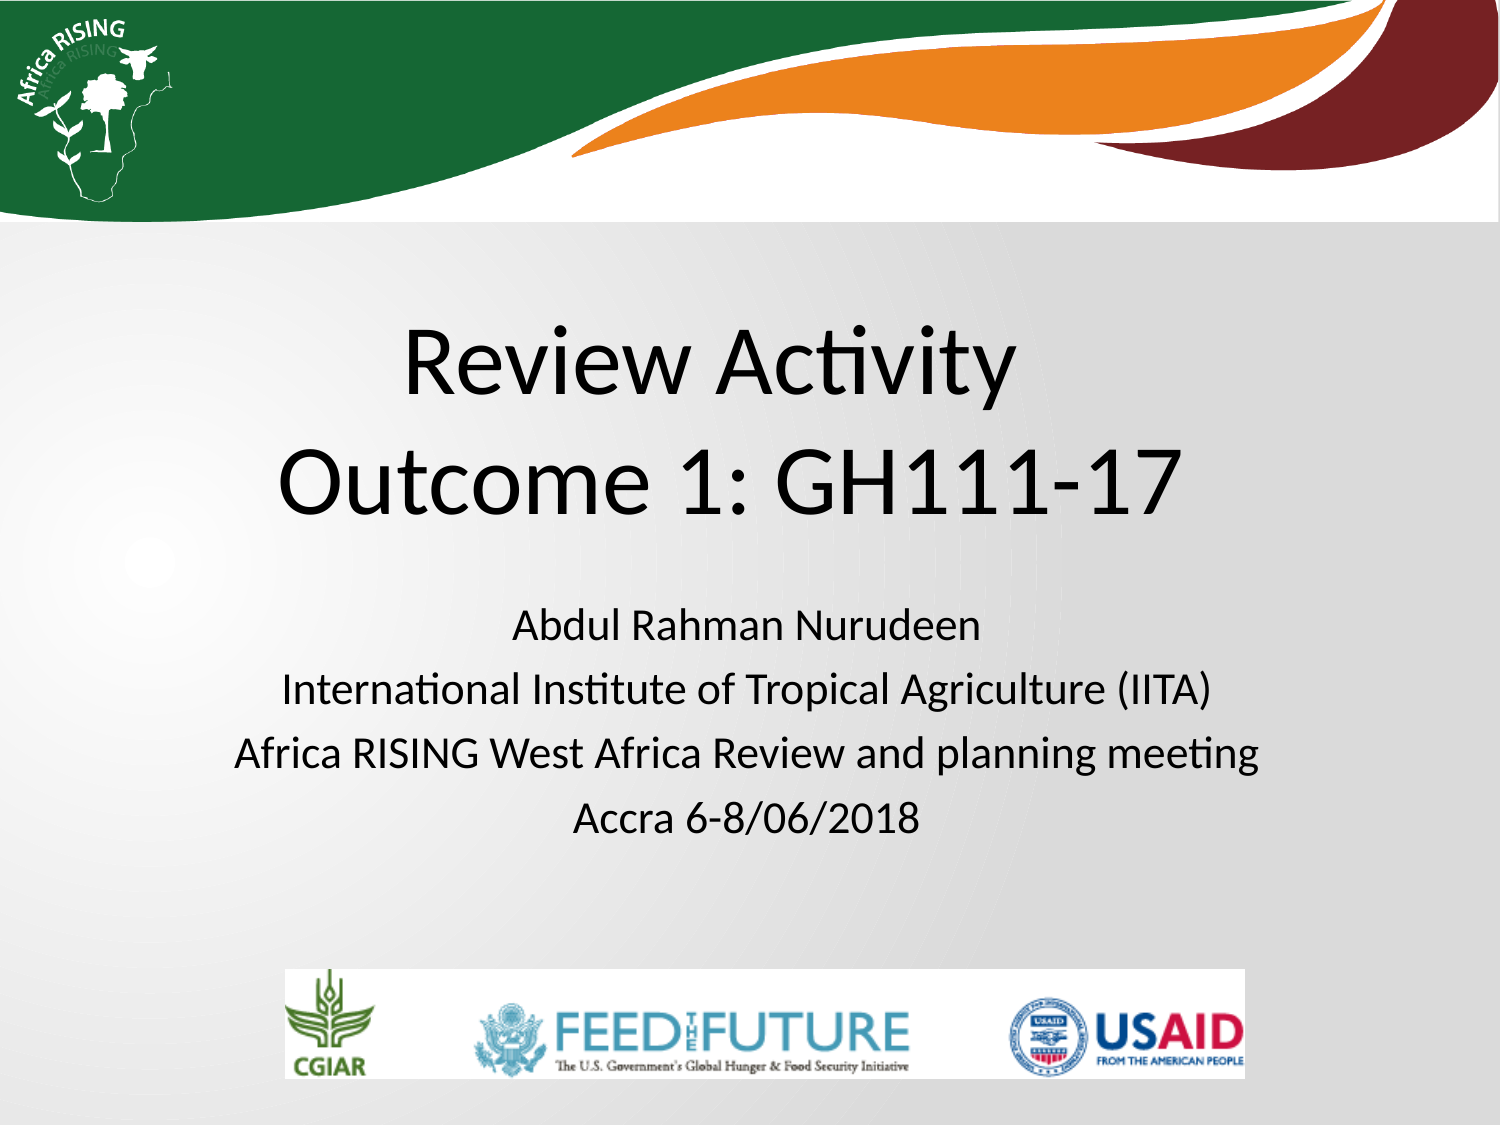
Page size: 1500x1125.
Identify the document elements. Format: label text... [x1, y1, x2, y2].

list Review Activity Outcome 1: GH111-17 [137, 287, 1307, 525]
picture [0, 0, 1499, 222]
picture [285, 969, 1245, 1079]
list Abdul Rahman Nurudeen International Institute of Tropical Agriculture (IITA) Africa RISING West Africa Review and planning meeting Accra 6-8/06/2018 [137, 587, 1338, 850]
